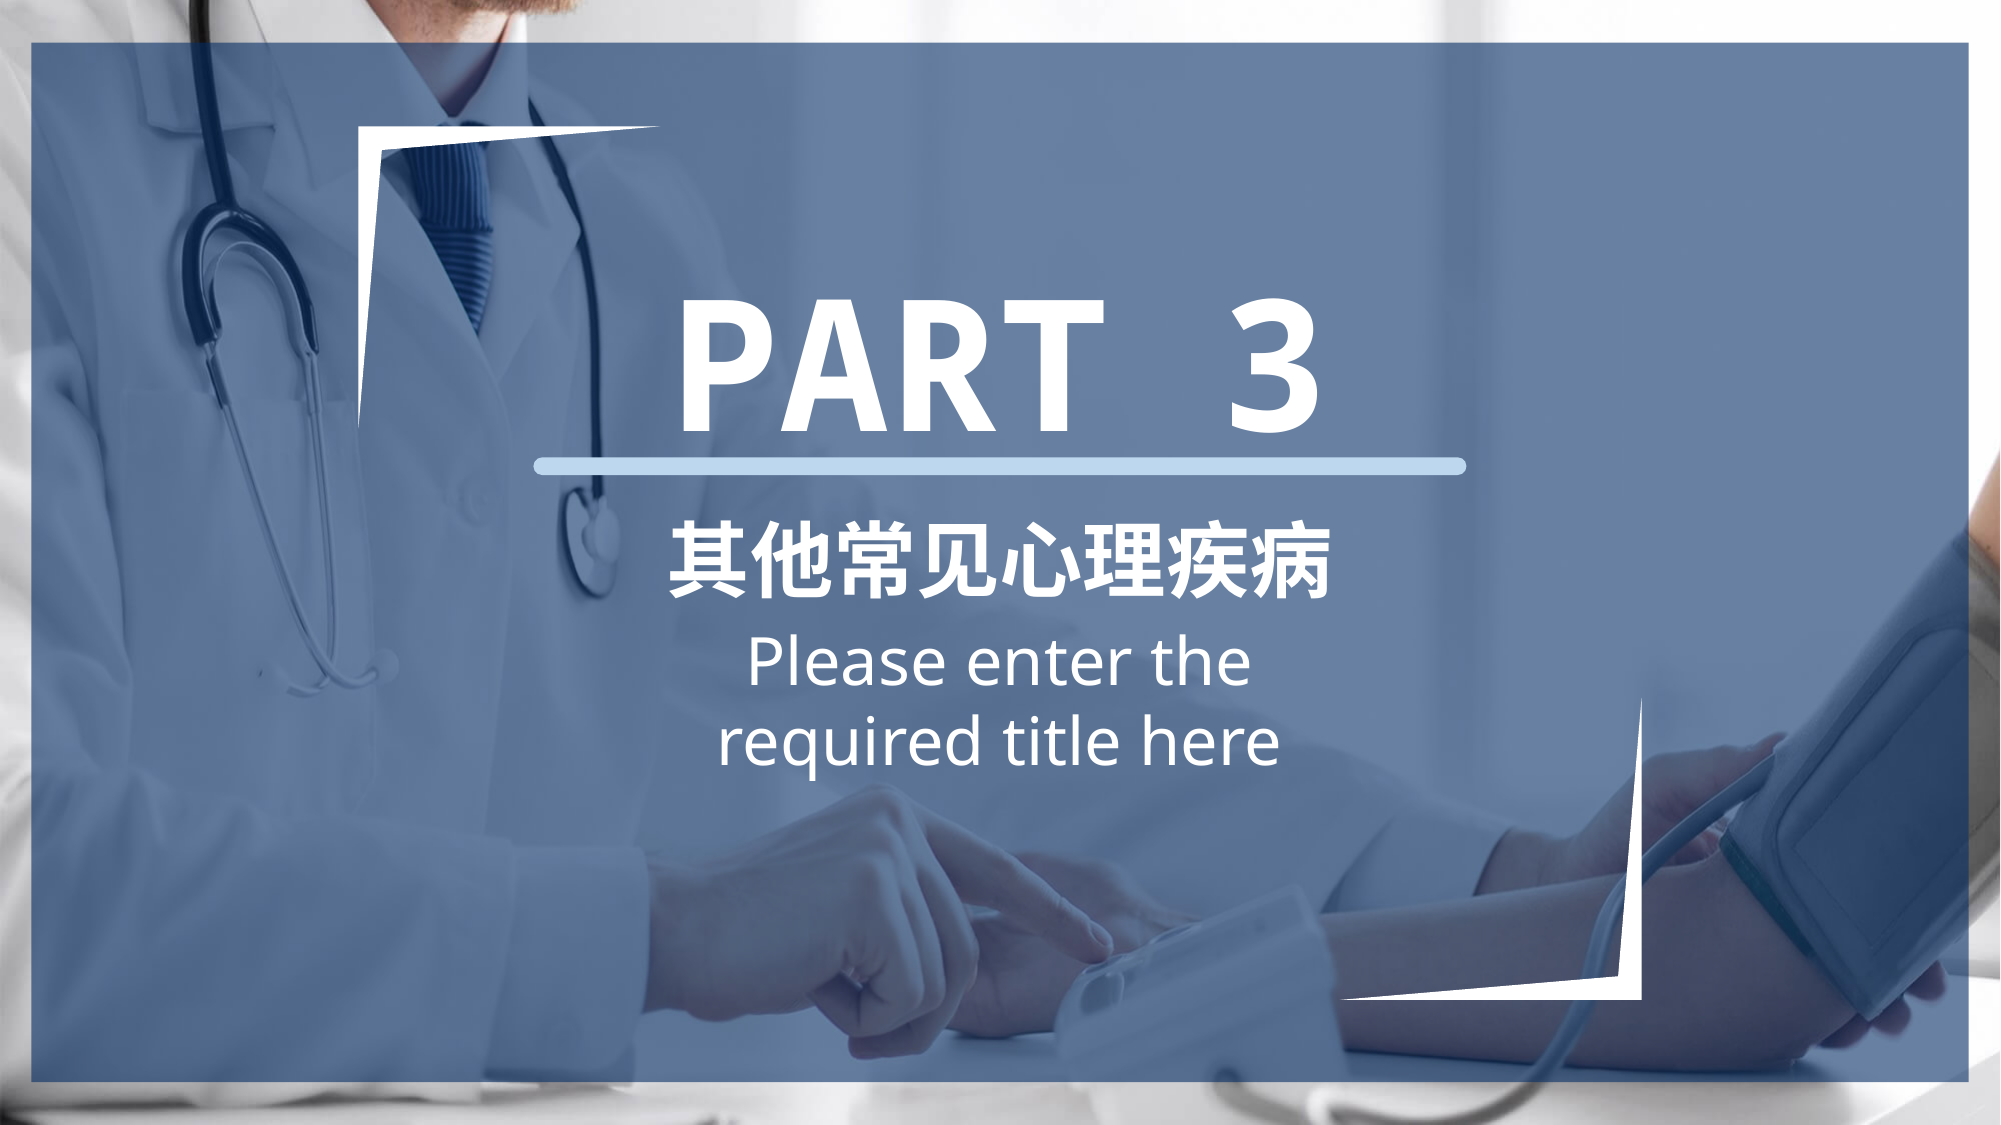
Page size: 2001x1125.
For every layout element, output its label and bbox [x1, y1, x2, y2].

picture [0, 0, 2001, 1125]
text_box [31, 42, 1969, 1083]
text_box [358, 126, 1642, 1000]
